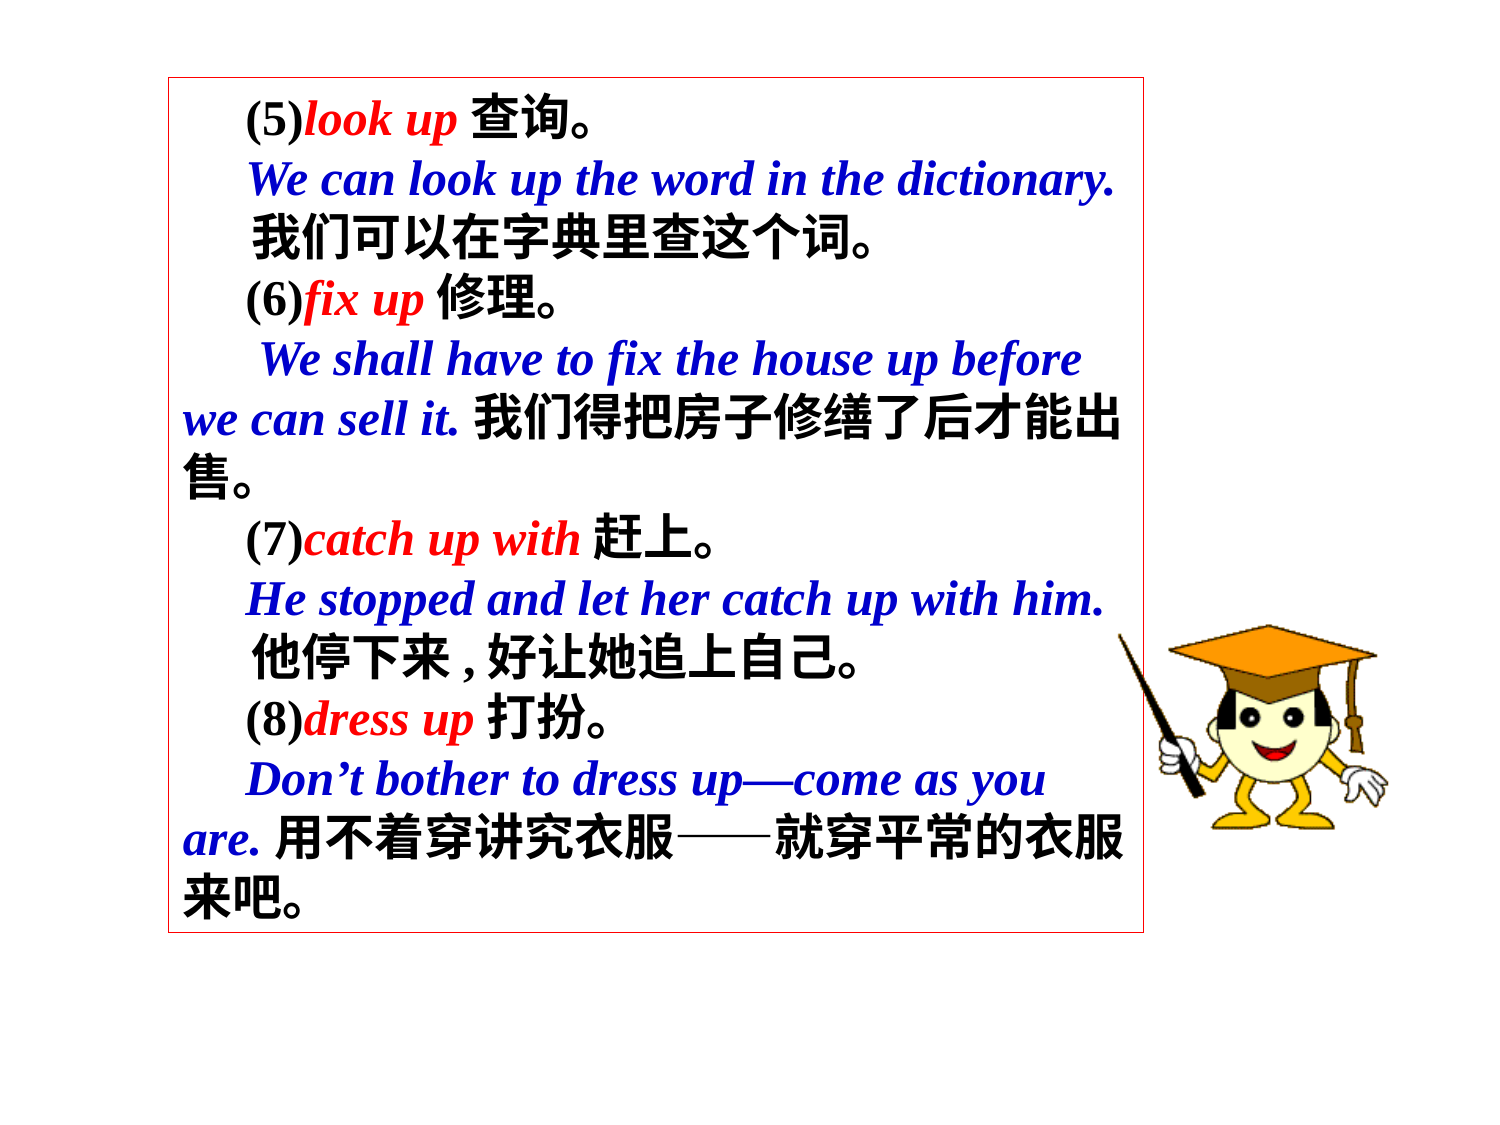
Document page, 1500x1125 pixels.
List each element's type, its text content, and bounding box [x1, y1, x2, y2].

text_box (5)look up查询。 We can look up the word in the dictionary. 我们可以在字典里查这个词。 (6)fix up修理。 We shall have to fix the house up before we can sell it.我们得把房子修缮了后才能出售。 (7)catch up with赶上。 He stopped and let her catch up with him. 他停下来,好让她追上自己。 (8)dress up打扮。 Don’t bother to dress up—come as you are.用不着穿讲究衣服——就穿平常的衣服来吧。 [168, 77, 1144, 933]
picture [1098, 609, 1412, 845]
